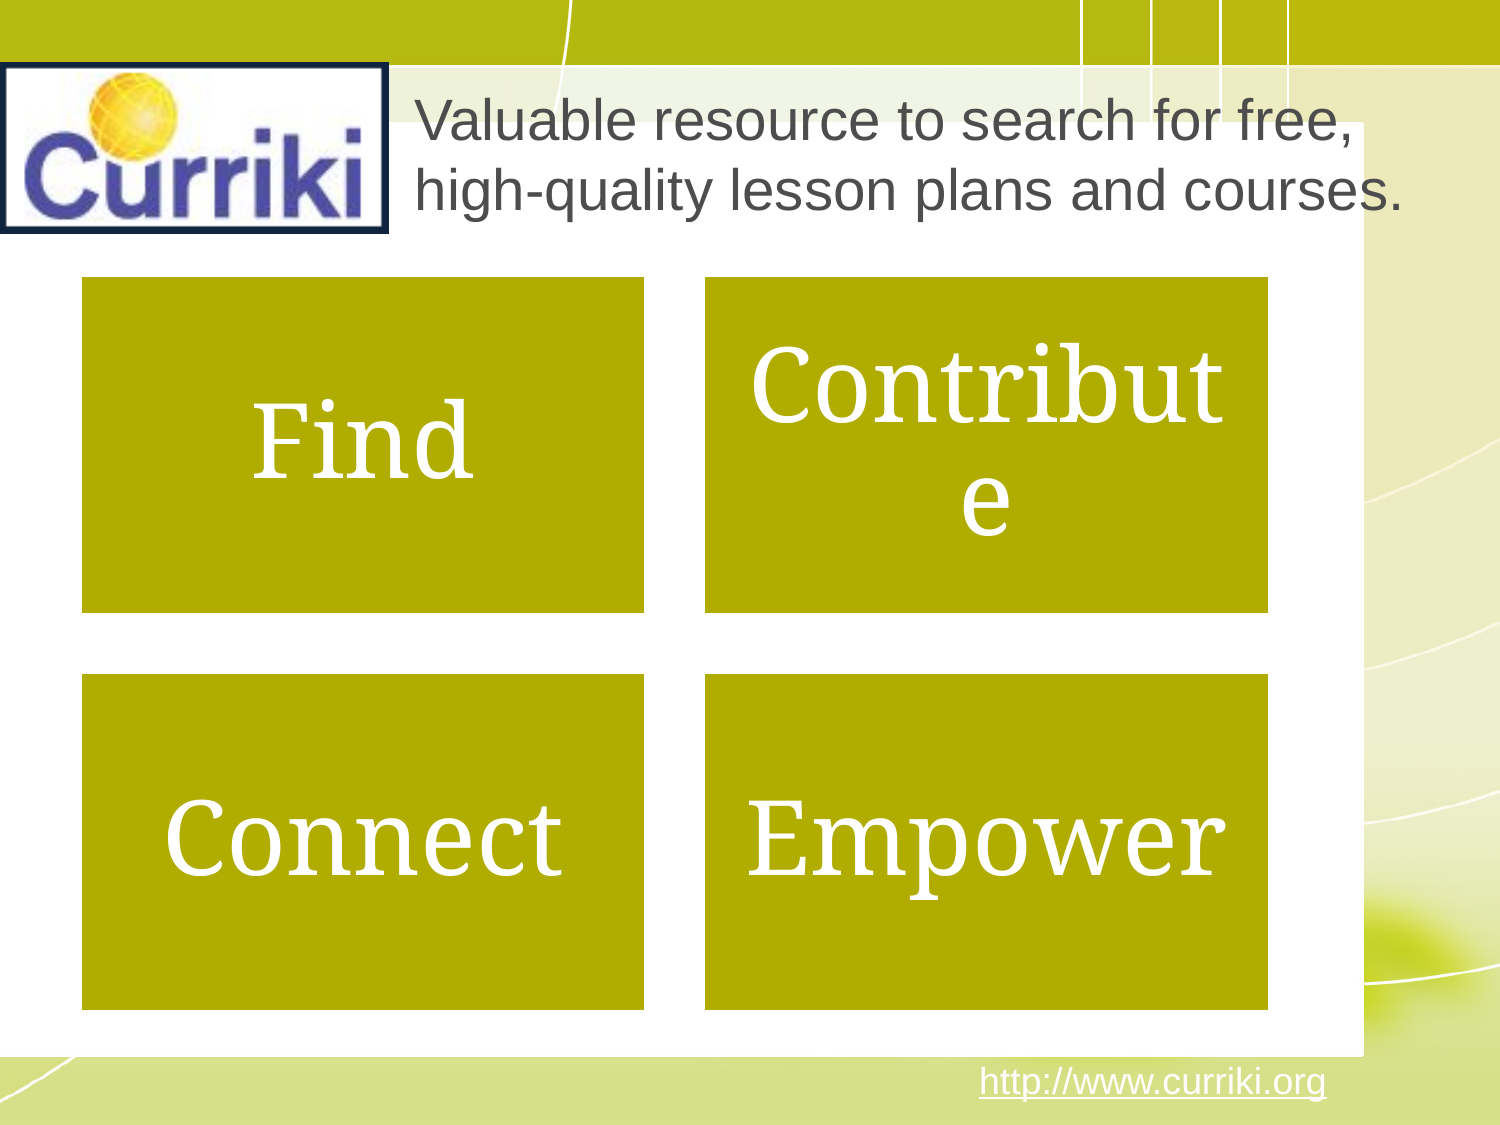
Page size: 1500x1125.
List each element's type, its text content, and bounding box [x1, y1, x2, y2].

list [0, 274, 1351, 1013]
text_box Valuable resource to search for free, high-quality lesson plans and courses. [399, 74, 1425, 230]
text_box http://www.curriki.org [964, 1049, 1363, 1110]
picture [0, 0, 1500, 1125]
